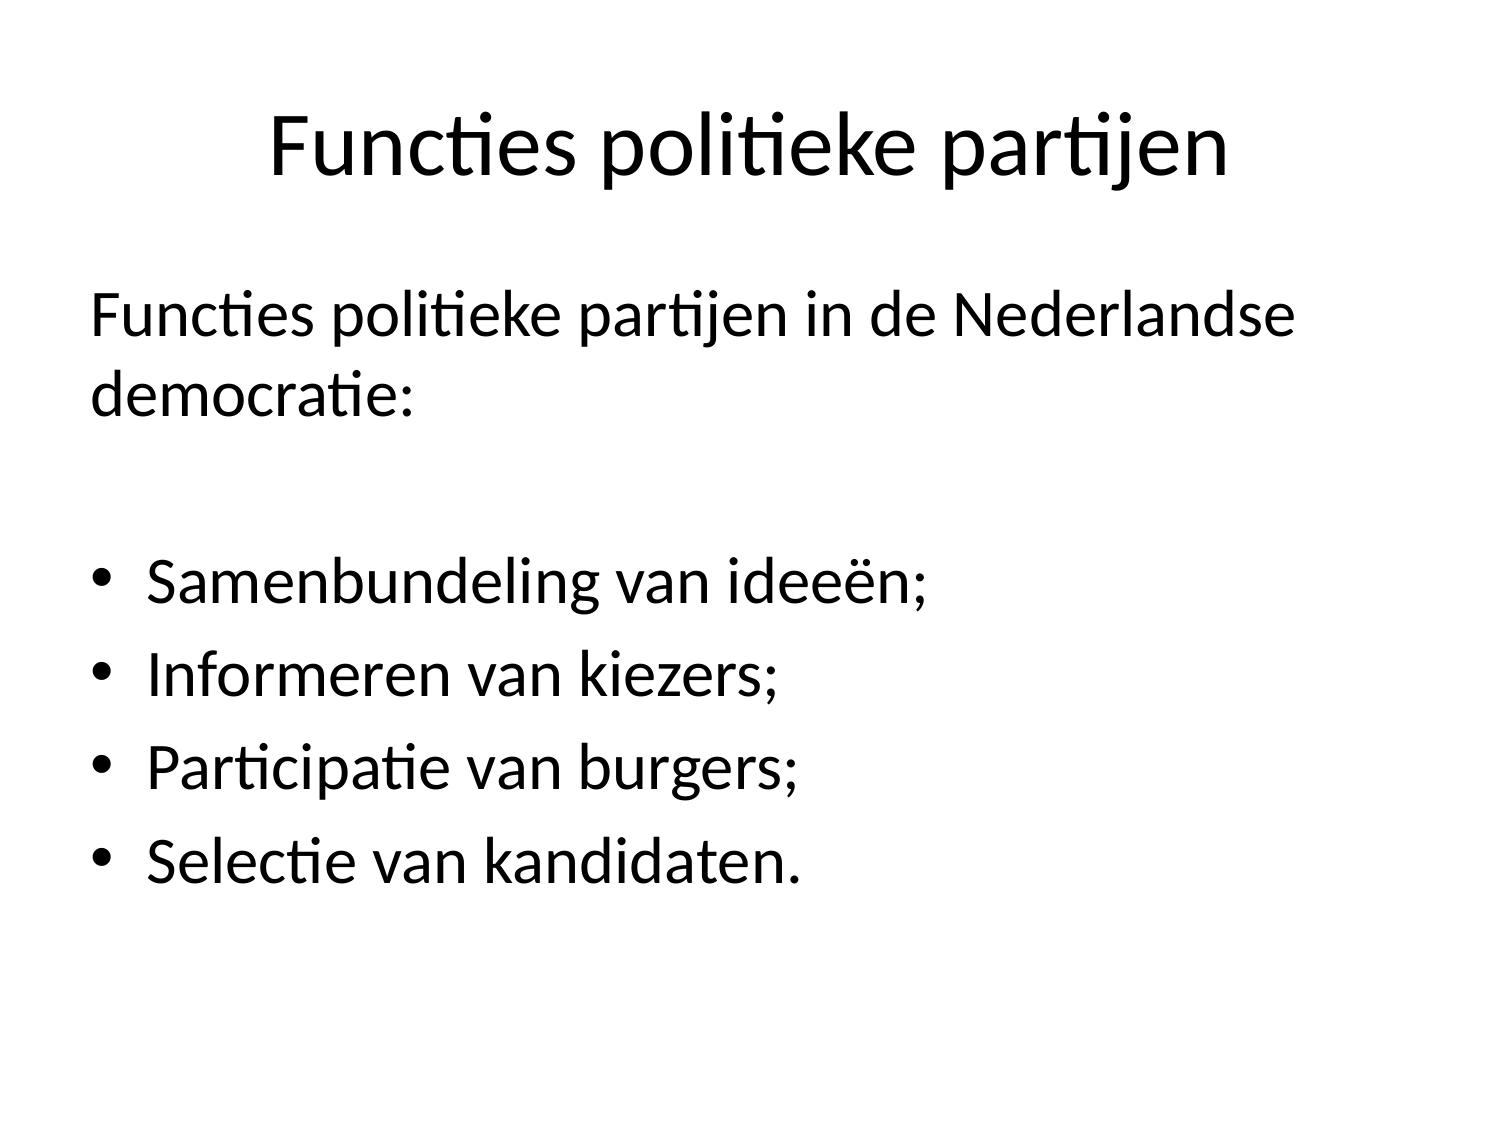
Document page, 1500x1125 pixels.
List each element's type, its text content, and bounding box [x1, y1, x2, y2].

list Functies politieke partijen in de Nederlandse democratie: Samenbundeling van ideeën; Informeren van kiezers; Participatie van burgers; Selectie van kandidaten. [75, 262, 1425, 1005]
title Functies politieke partijen [75, 45, 1425, 233]
